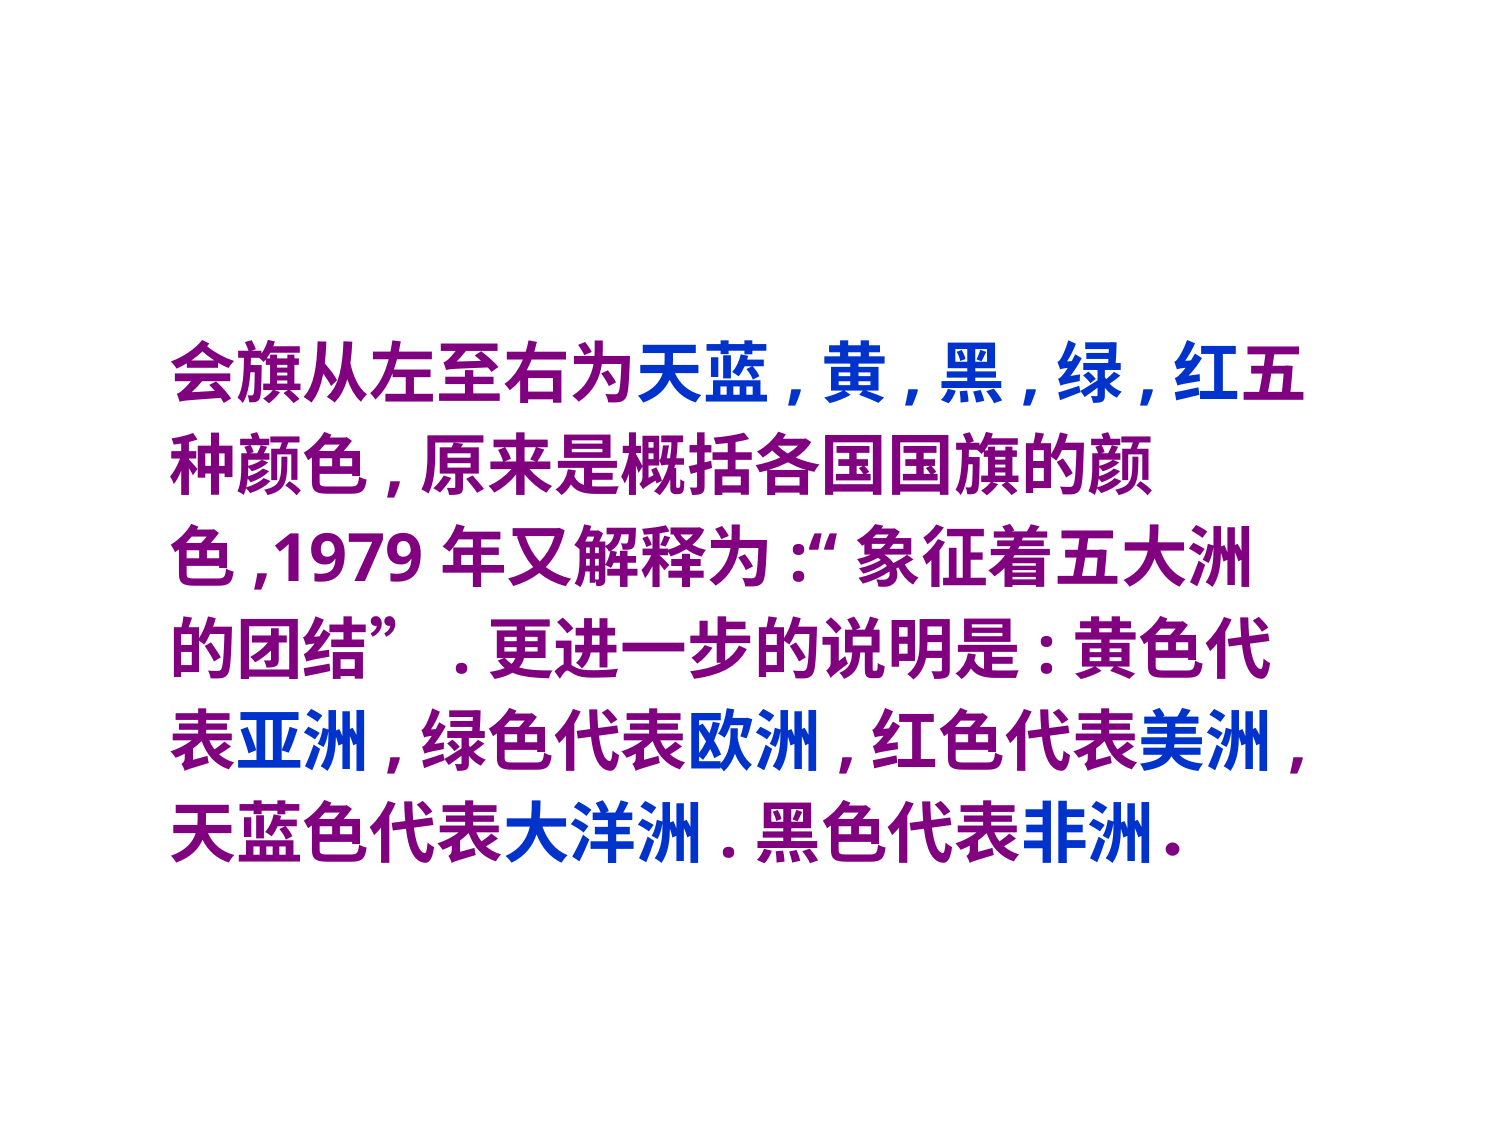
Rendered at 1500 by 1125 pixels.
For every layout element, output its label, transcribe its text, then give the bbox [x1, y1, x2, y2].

text_box 会旗从左至右为天蓝,黄,黑,绿,红五种颜色,原来是概括各国国旗的颜色,1979年又解释为:“象征着五大洲的团结”.更进一步的说明是:黄色代表亚洲,绿色代表欧洲,红色代表美洲,天蓝色代表大洋洲.黑色代表非洲． [154, 311, 1324, 879]
